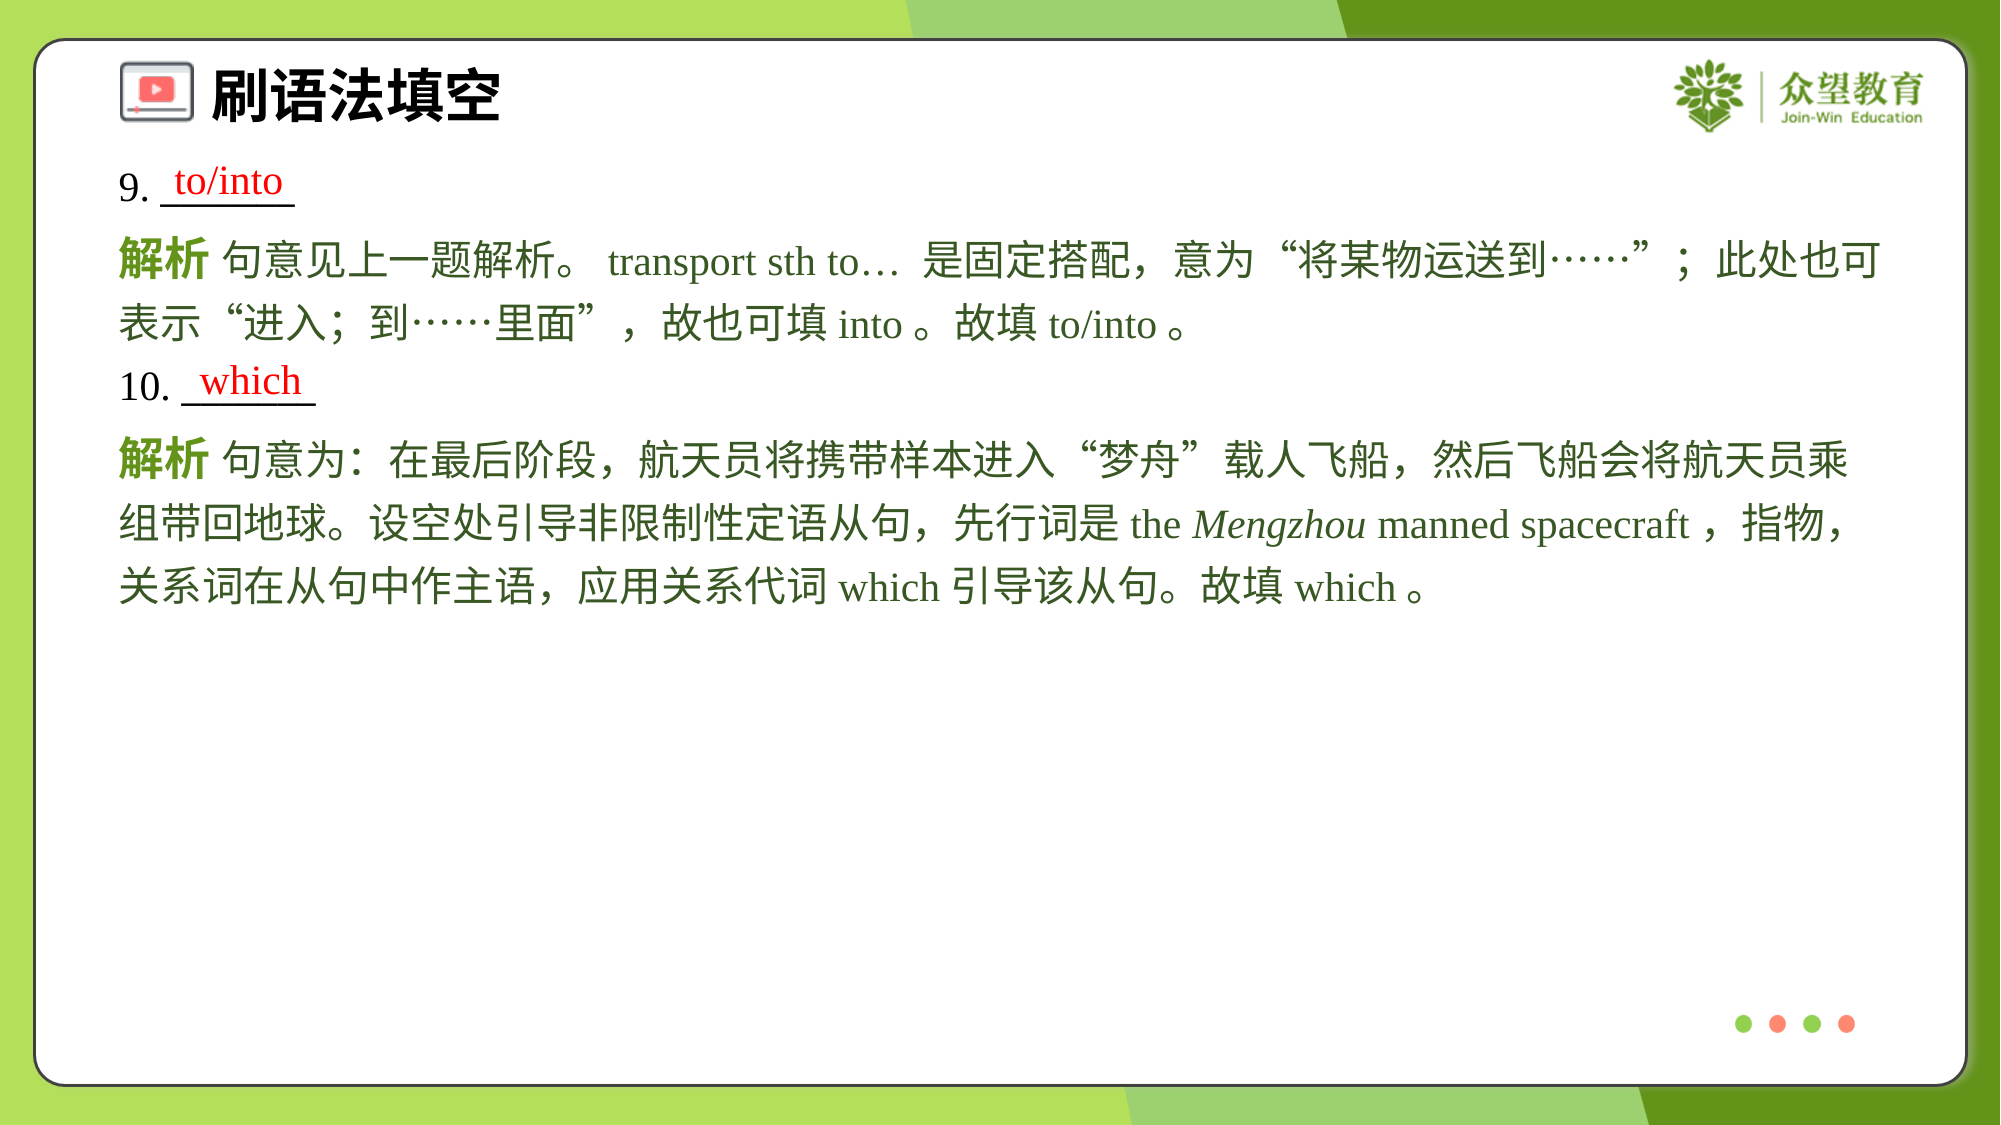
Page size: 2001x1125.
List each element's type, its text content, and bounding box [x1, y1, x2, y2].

picture [0, 0, 2000, 1125]
text_box which [195, 339, 307, 398]
text_box 9. _______ [118, 146, 1883, 204]
text_box 解析 句意为：在最后阶段，航天员将携带样本进入“梦舟”载人飞船，然后飞船会将航天员乘组带回地球。设空处引导非限制性定语从句，先行词是the Mengzhou manned spacecraft，指物，关系词在从句中作主语，应用关系代词which引导该从句。故填which。 [118, 415, 1883, 605]
text_box 解析 句意见上一题解析。transport sth to… 是固定搭配，意为“将某物运送到……”；此处也可表示“进入；到……里面”，故也可填into。故填to/into。 [118, 215, 1883, 342]
text_box to/into [170, 140, 288, 199]
text_box 10. _______ [118, 346, 1883, 404]
